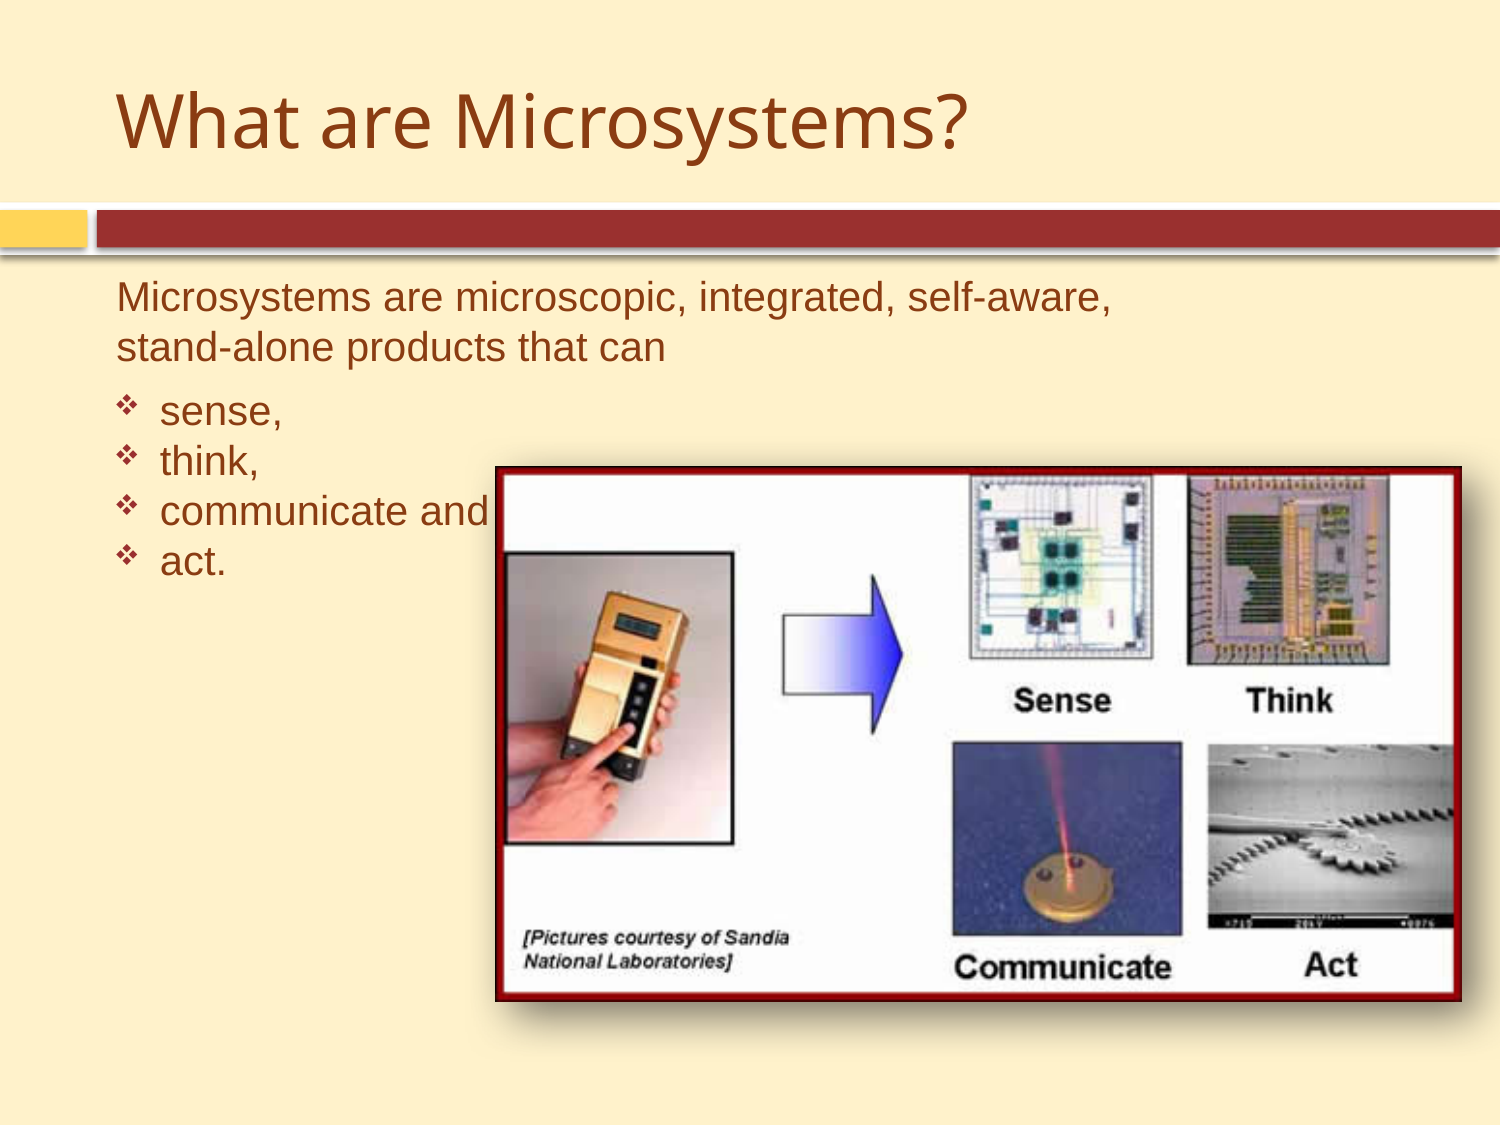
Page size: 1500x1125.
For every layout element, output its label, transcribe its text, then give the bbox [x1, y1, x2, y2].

title What are Microsystems? [100, 37, 1438, 200]
text_box Microsystems are microscopic, integrated, self-aware, stand-alone products that can [101, 262, 1228, 378]
picture [495, 465, 1463, 1002]
list sense, think, communicate and act. [99, 376, 510, 891]
